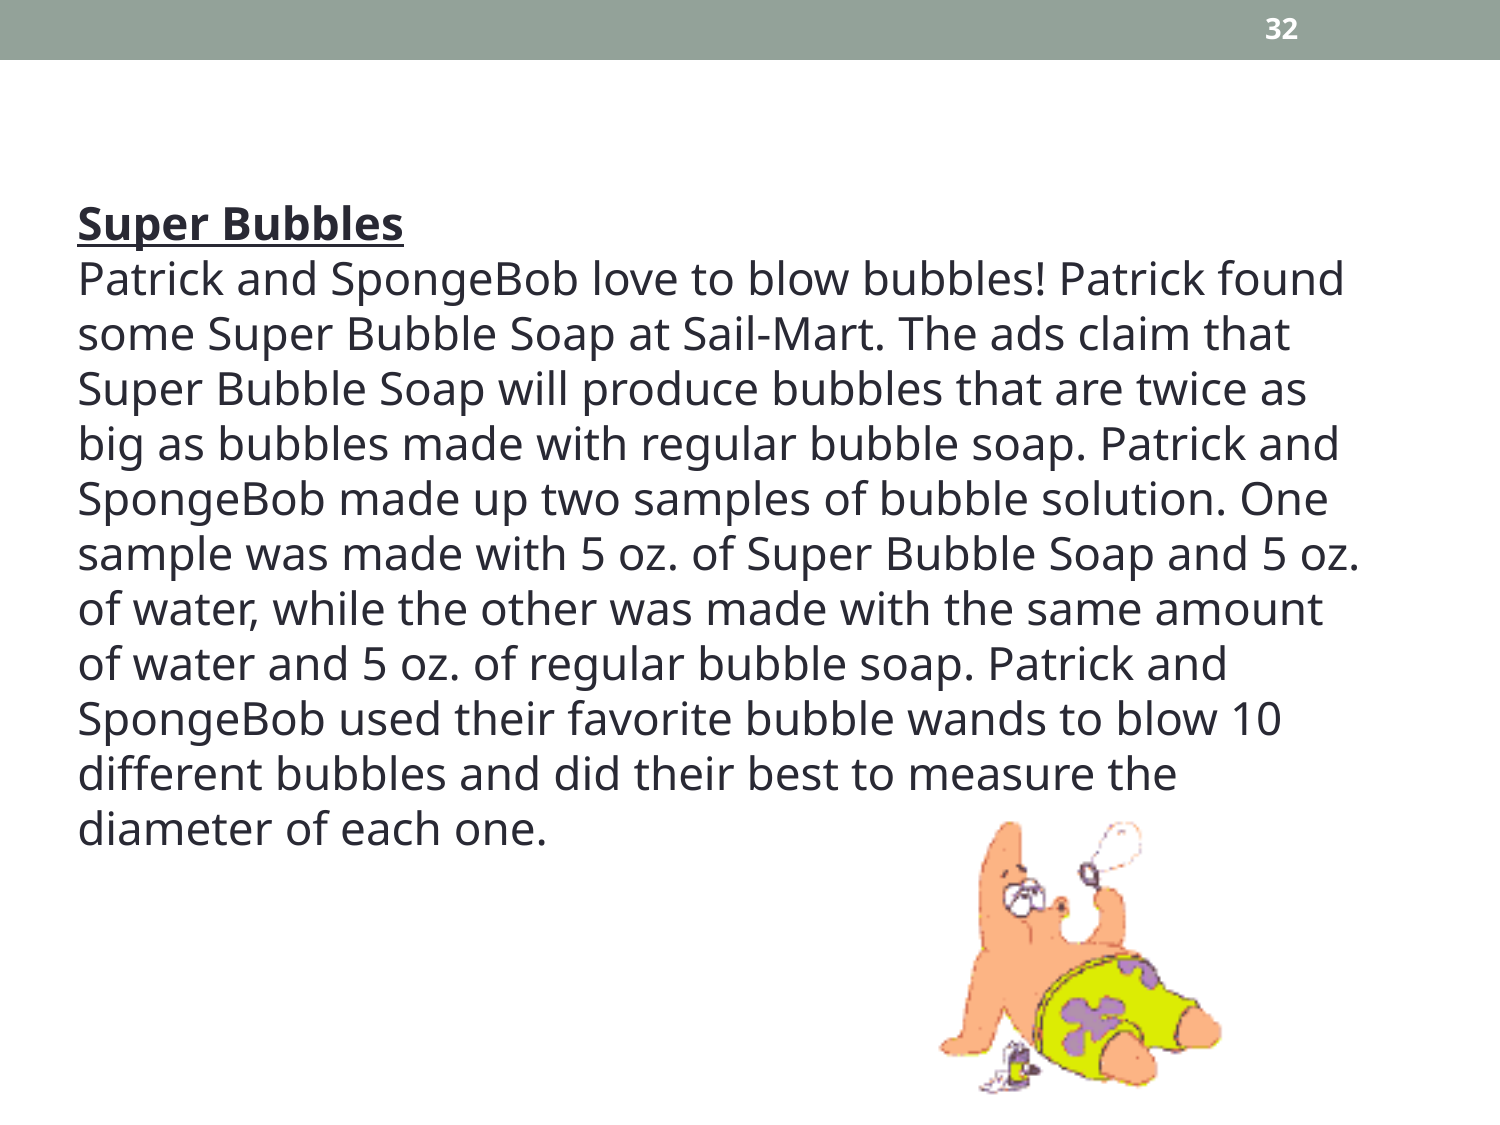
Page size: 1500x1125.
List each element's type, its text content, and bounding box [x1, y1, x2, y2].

text_box Super Bubbles Patrick and SpongeBob love to blow bubbles! Patrick found some Super Bubble Soap at Sail-Mart. The ads claim that Super Bubble Soap will produce bubbles that are twice as big as bubbles made with regular bubble soap. Patrick and SpongeBob made up two samples of bubble solution. One sample was made with 5 oz. of Super Bubble Soap and 5 oz. of water, while the other was made with the same amount of water and 5 oz. of regular bubble soap. Patrick and SpongeBob used their favorite bubble wands to blow 10 different bubbles and did their best to measure the diameter of each one. [62, 187, 1388, 862]
slide_number 32 [1250, 3, 1425, 57]
picture [937, 812, 1226, 1101]
